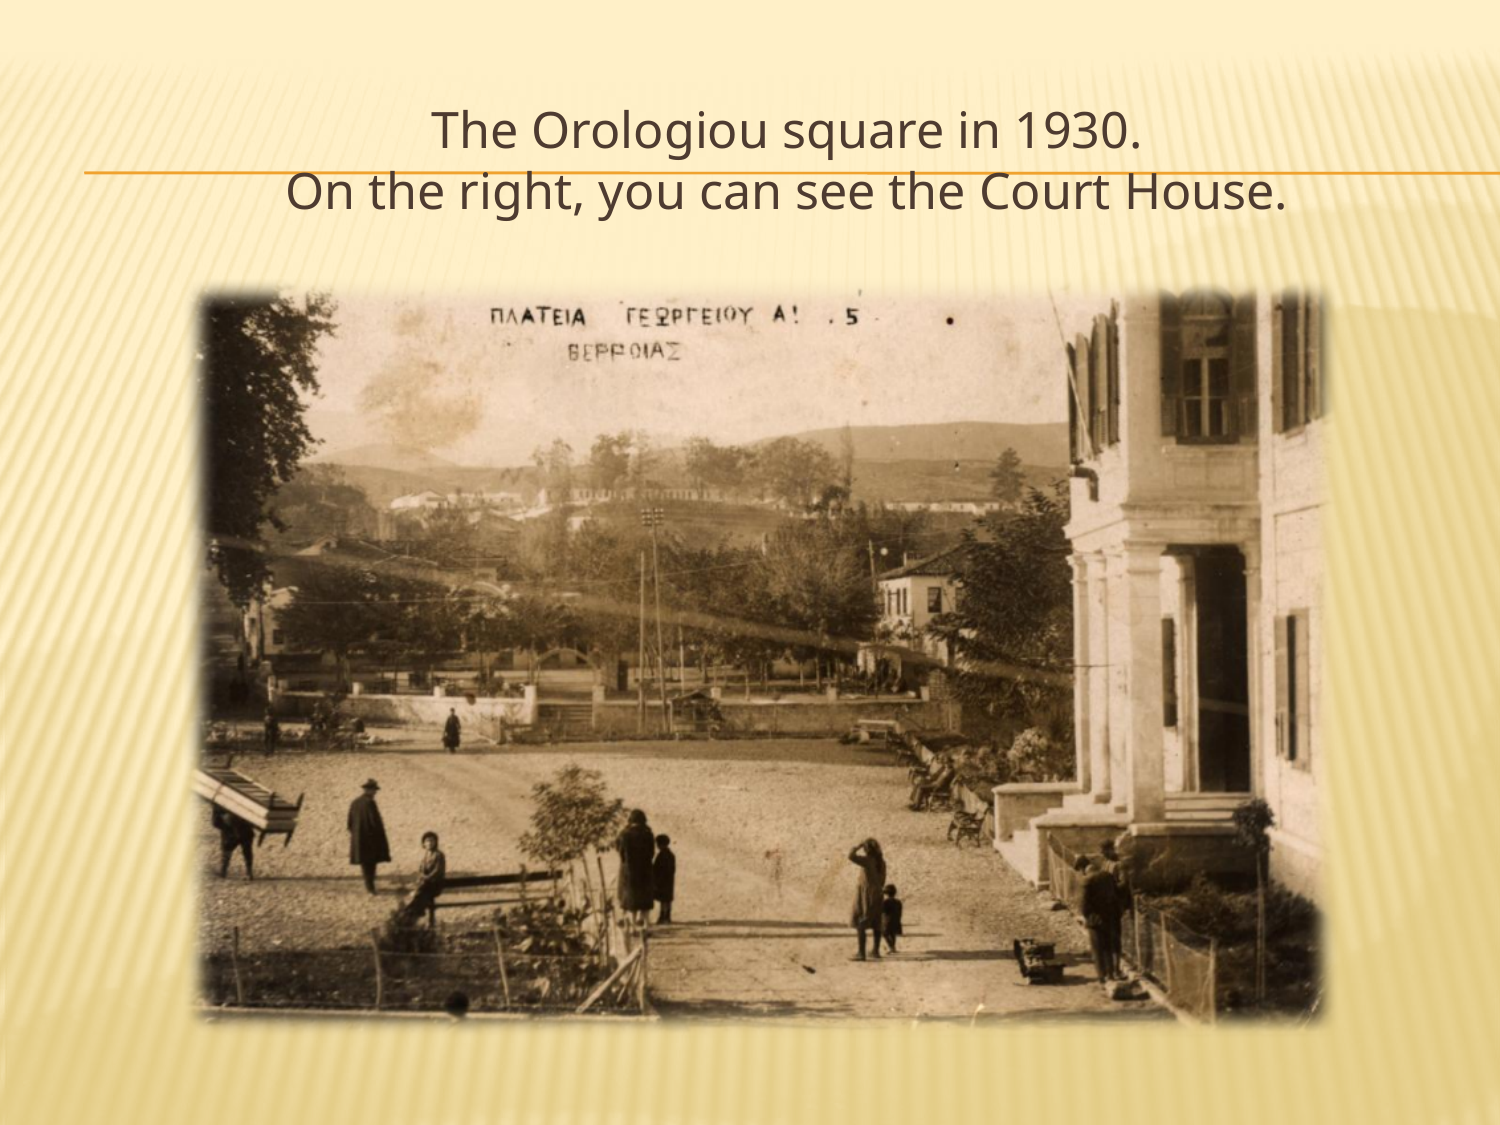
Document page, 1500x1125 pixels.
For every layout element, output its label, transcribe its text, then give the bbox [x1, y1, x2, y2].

picture [182, 278, 1341, 1038]
title The Orologiou square in 1930. On the right, you can see the Court House. [75, 90, 1500, 228]
